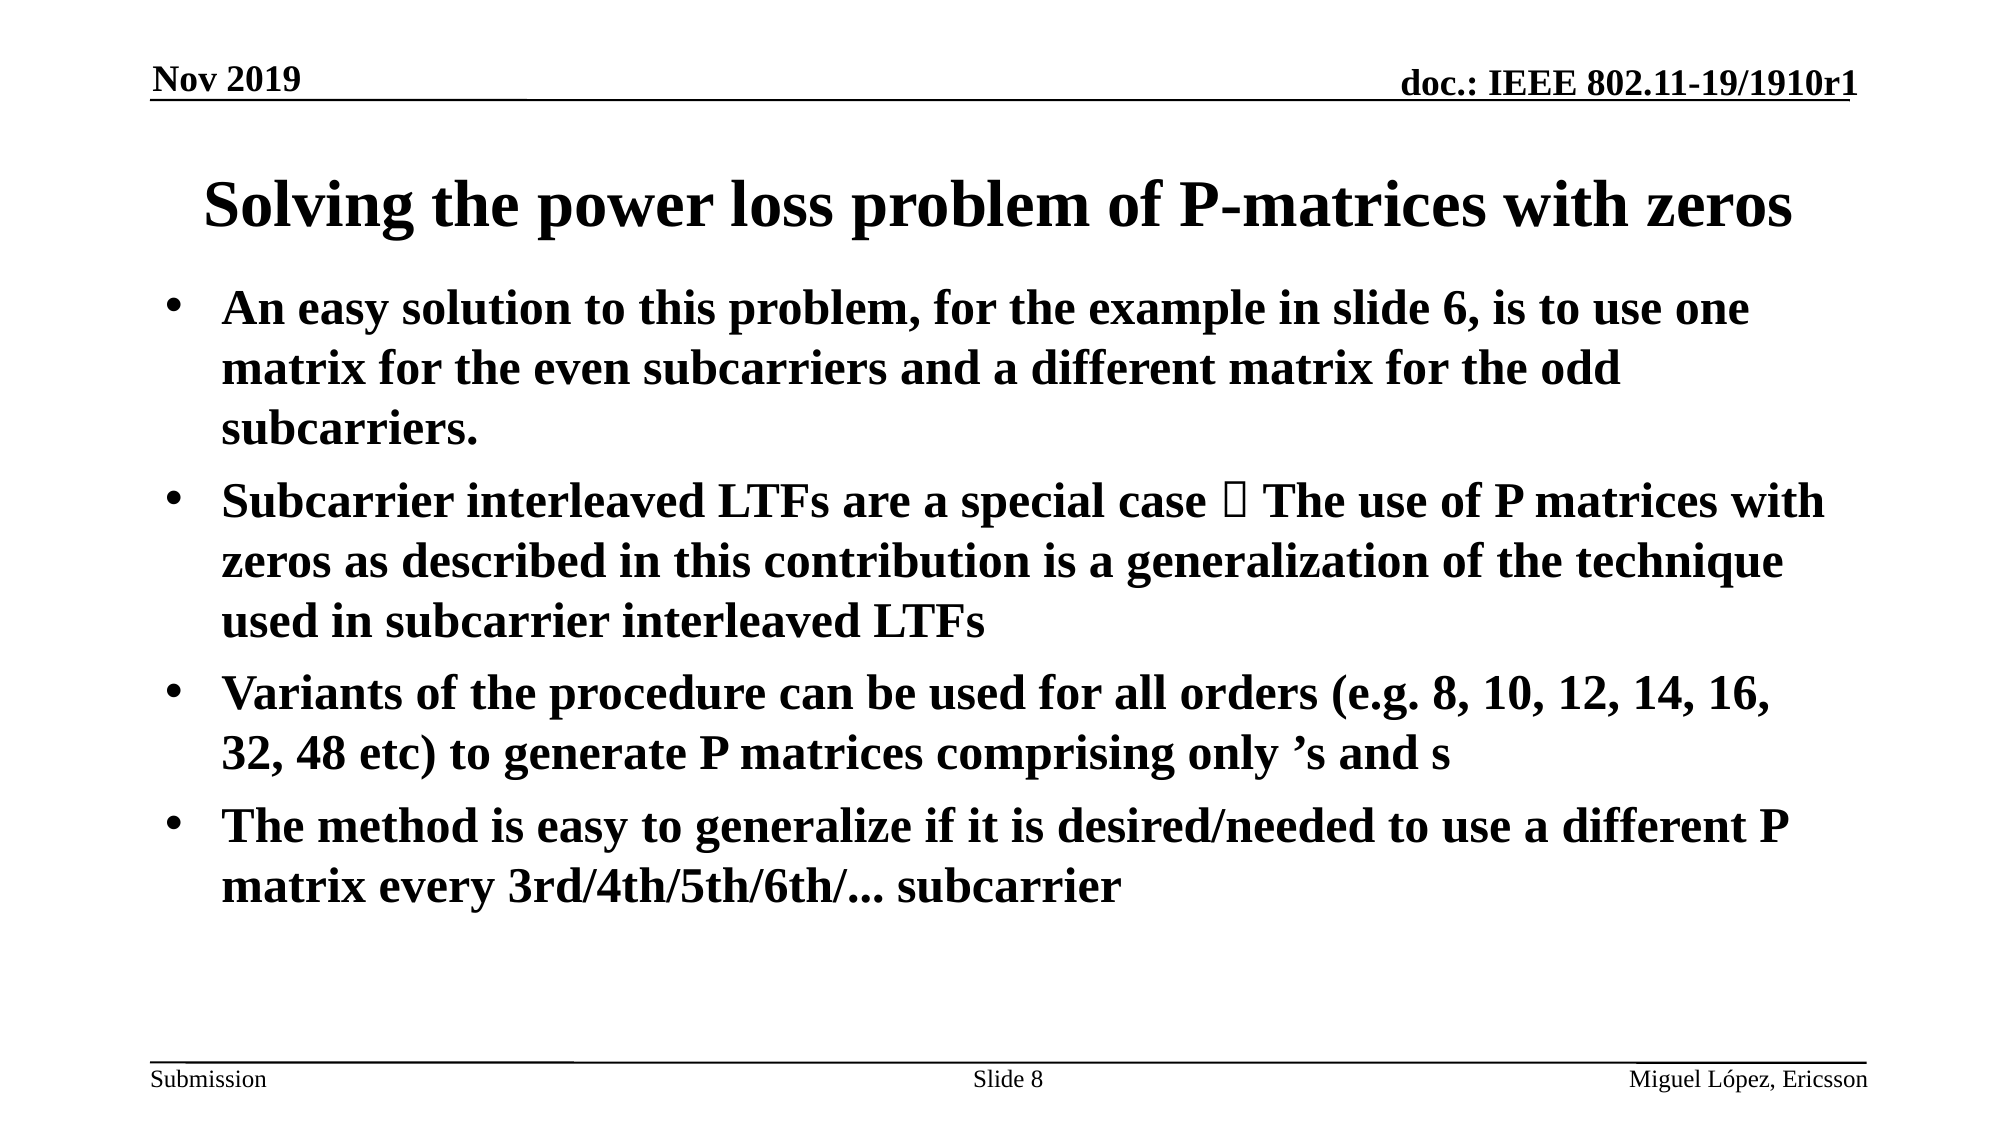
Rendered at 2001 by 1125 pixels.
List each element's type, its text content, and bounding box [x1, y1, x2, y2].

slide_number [152, 54, 563, 100]
slide_number Slide 8 [950, 1061, 1067, 1123]
title Solving the power loss problem of P-matrices with zeros [149, 112, 1850, 288]
footer Miguel López, Ericsson [1171, 1061, 1869, 1093]
